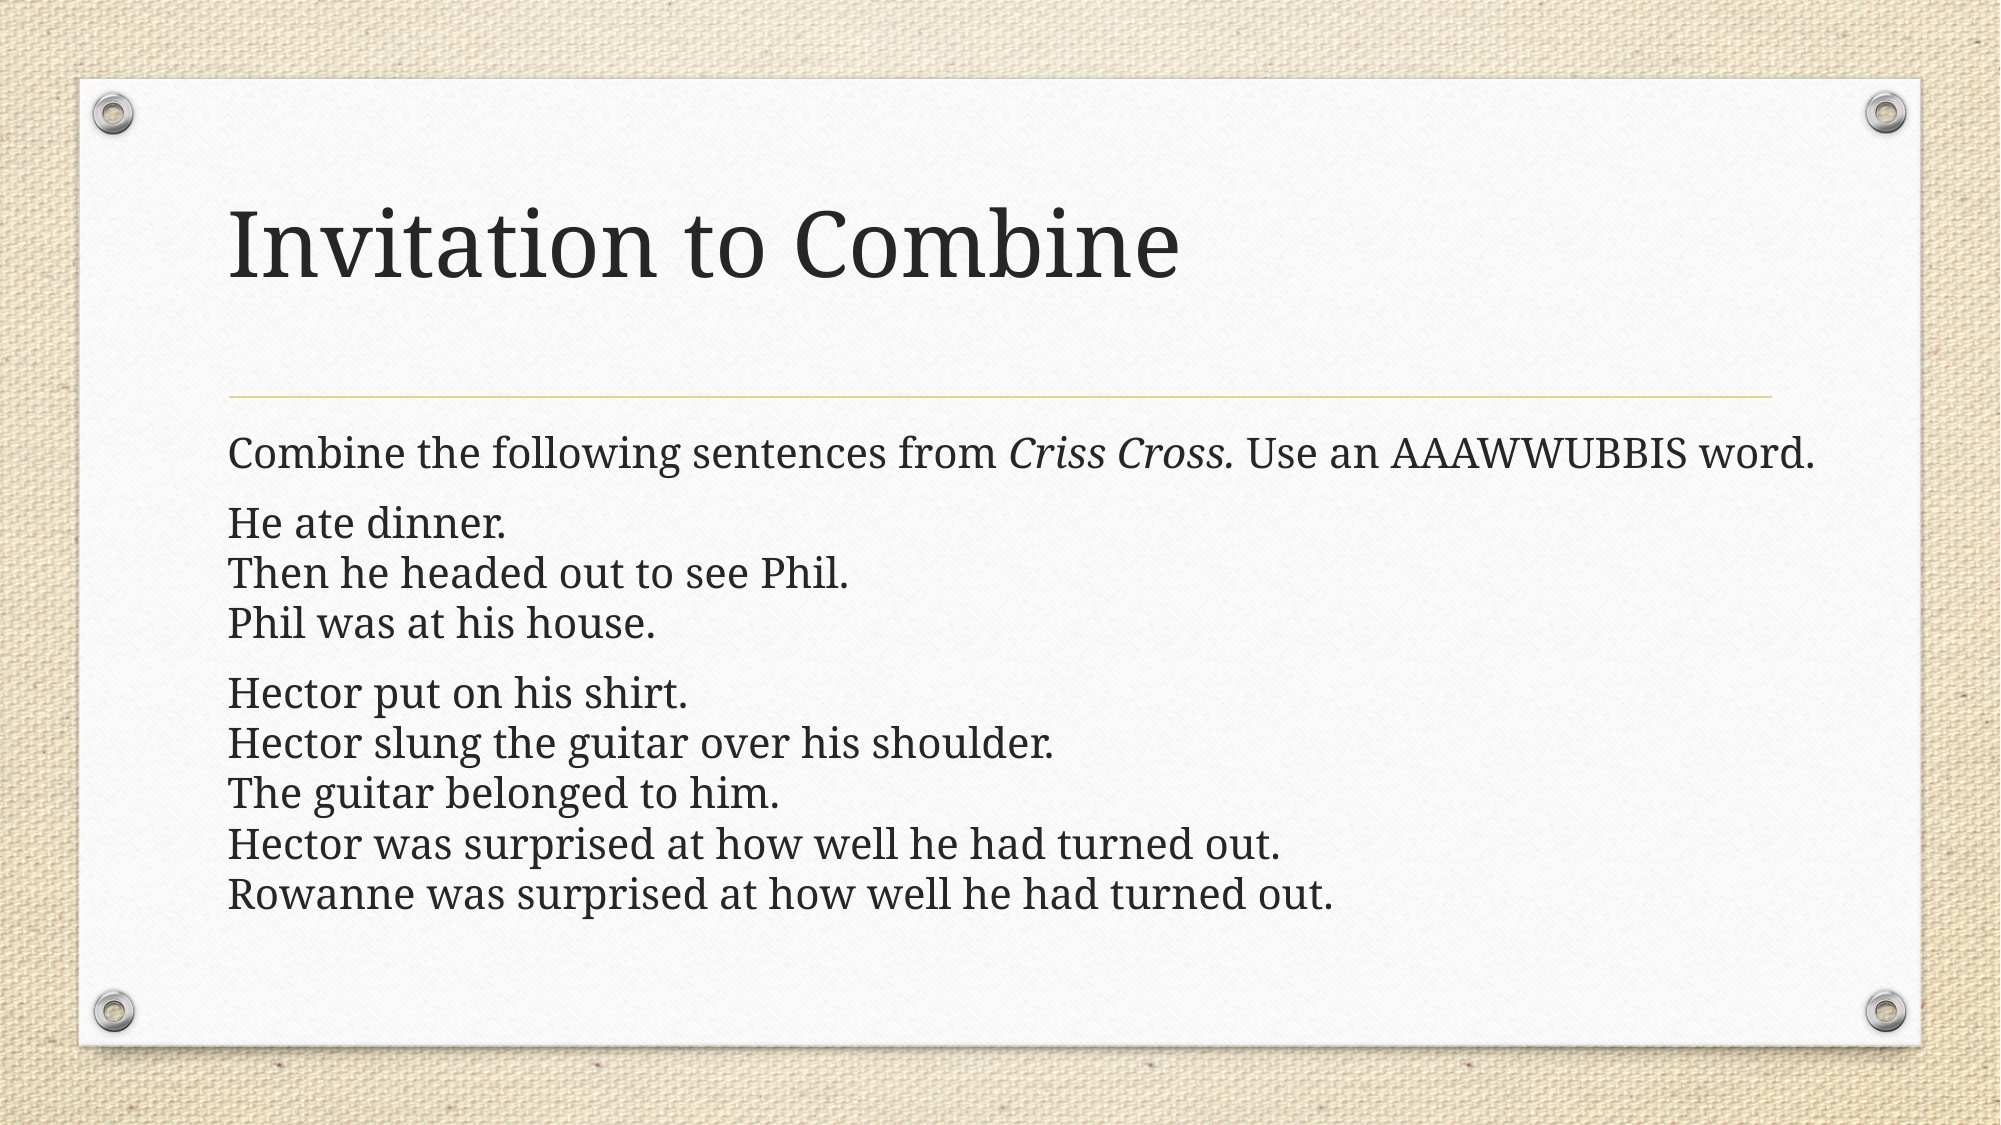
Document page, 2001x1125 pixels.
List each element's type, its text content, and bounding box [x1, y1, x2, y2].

picture [0, 0, 2001, 1125]
list Combine the following sentences from Criss Cross. Use an AAAWWUBBIS word. He ate dinner. Then he headed out to see Phil. Phil was at his house. Hector put on his shirt. Hector slung the guitar over his shoulder. The guitar belonged to him. Hector was surprised at how well he had turned out. Rowanne was surprised at how well he had turned out. [212, 419, 1836, 964]
title Invitation to Combine [212, 133, 1788, 348]
